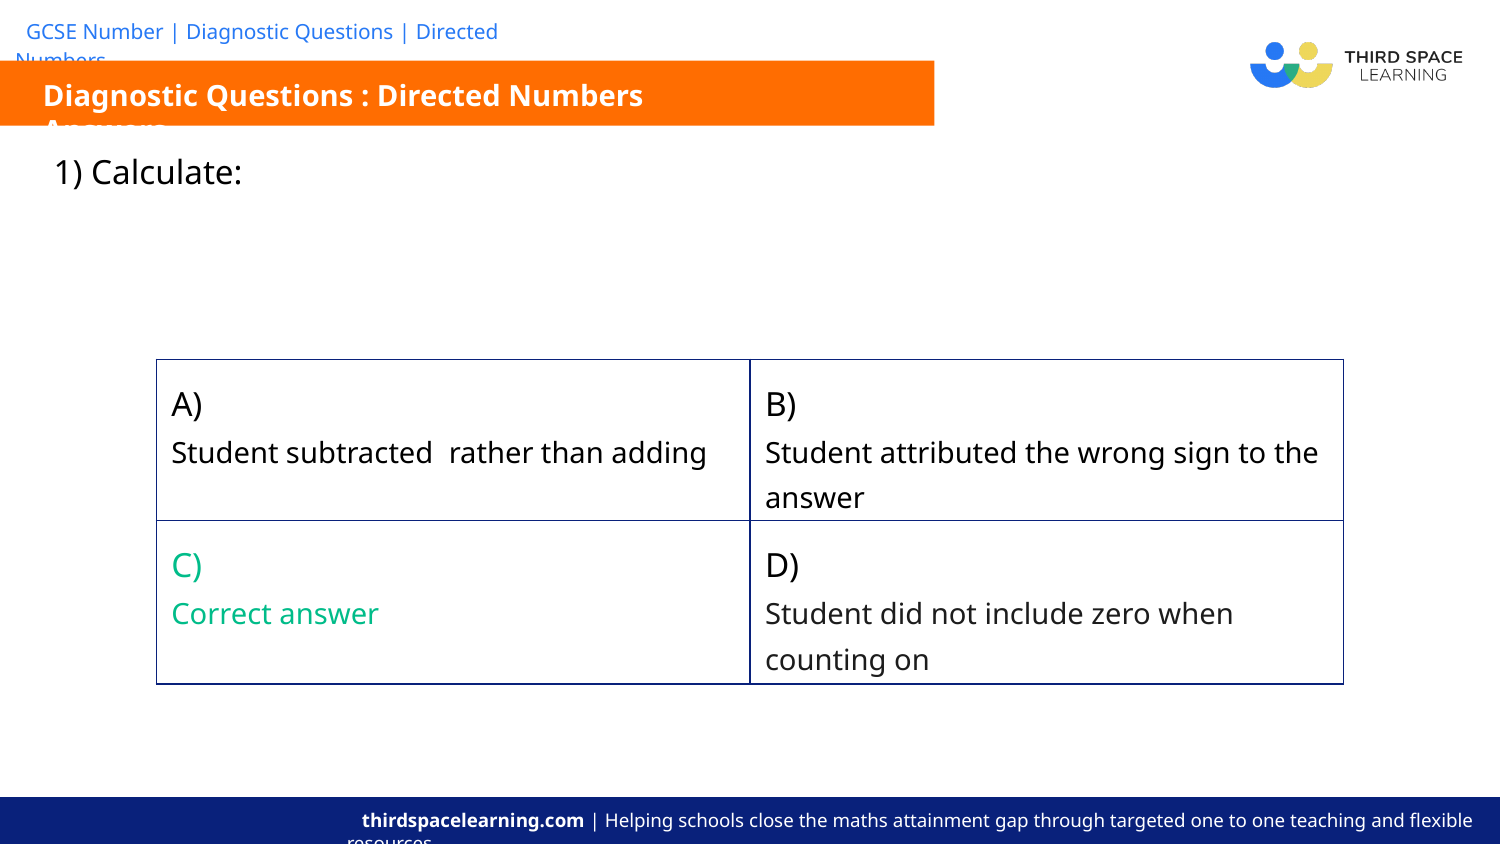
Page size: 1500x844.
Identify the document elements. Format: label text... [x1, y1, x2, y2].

text_box Diagnostic Questions : Directed Numbers Answers [27, 61, 778, 141]
picture [1250, 33, 1465, 99]
